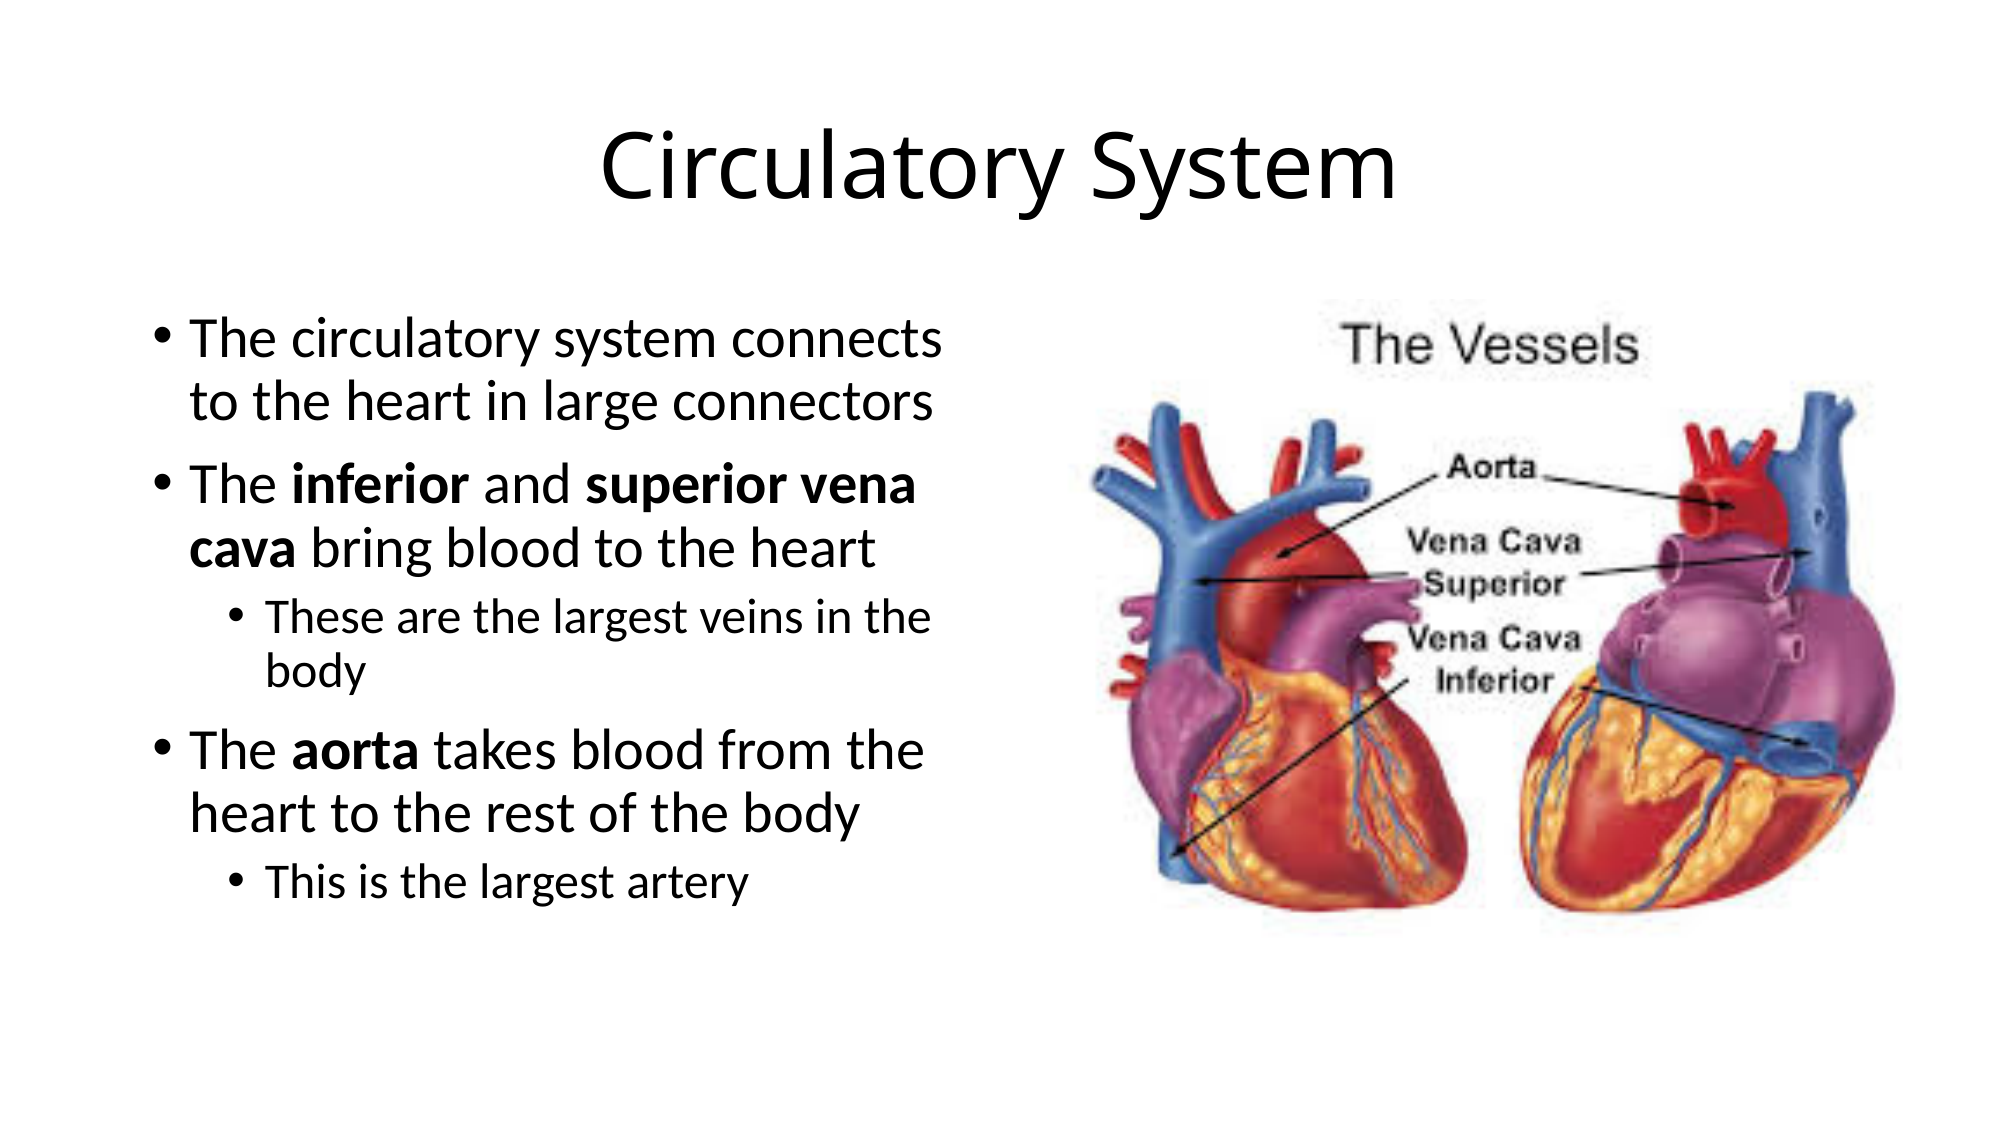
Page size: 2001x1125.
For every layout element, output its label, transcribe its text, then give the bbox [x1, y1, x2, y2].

title Circulatory System [137, 59, 1863, 278]
picture [1042, 299, 1941, 972]
list The circulatory system connects to the heart in large connectors The inferior and superior vena cava bring blood to the heart These are the largest veins in the body The aorta takes blood from the heart to the rest of the body This is the largest artery [137, 299, 988, 1014]
